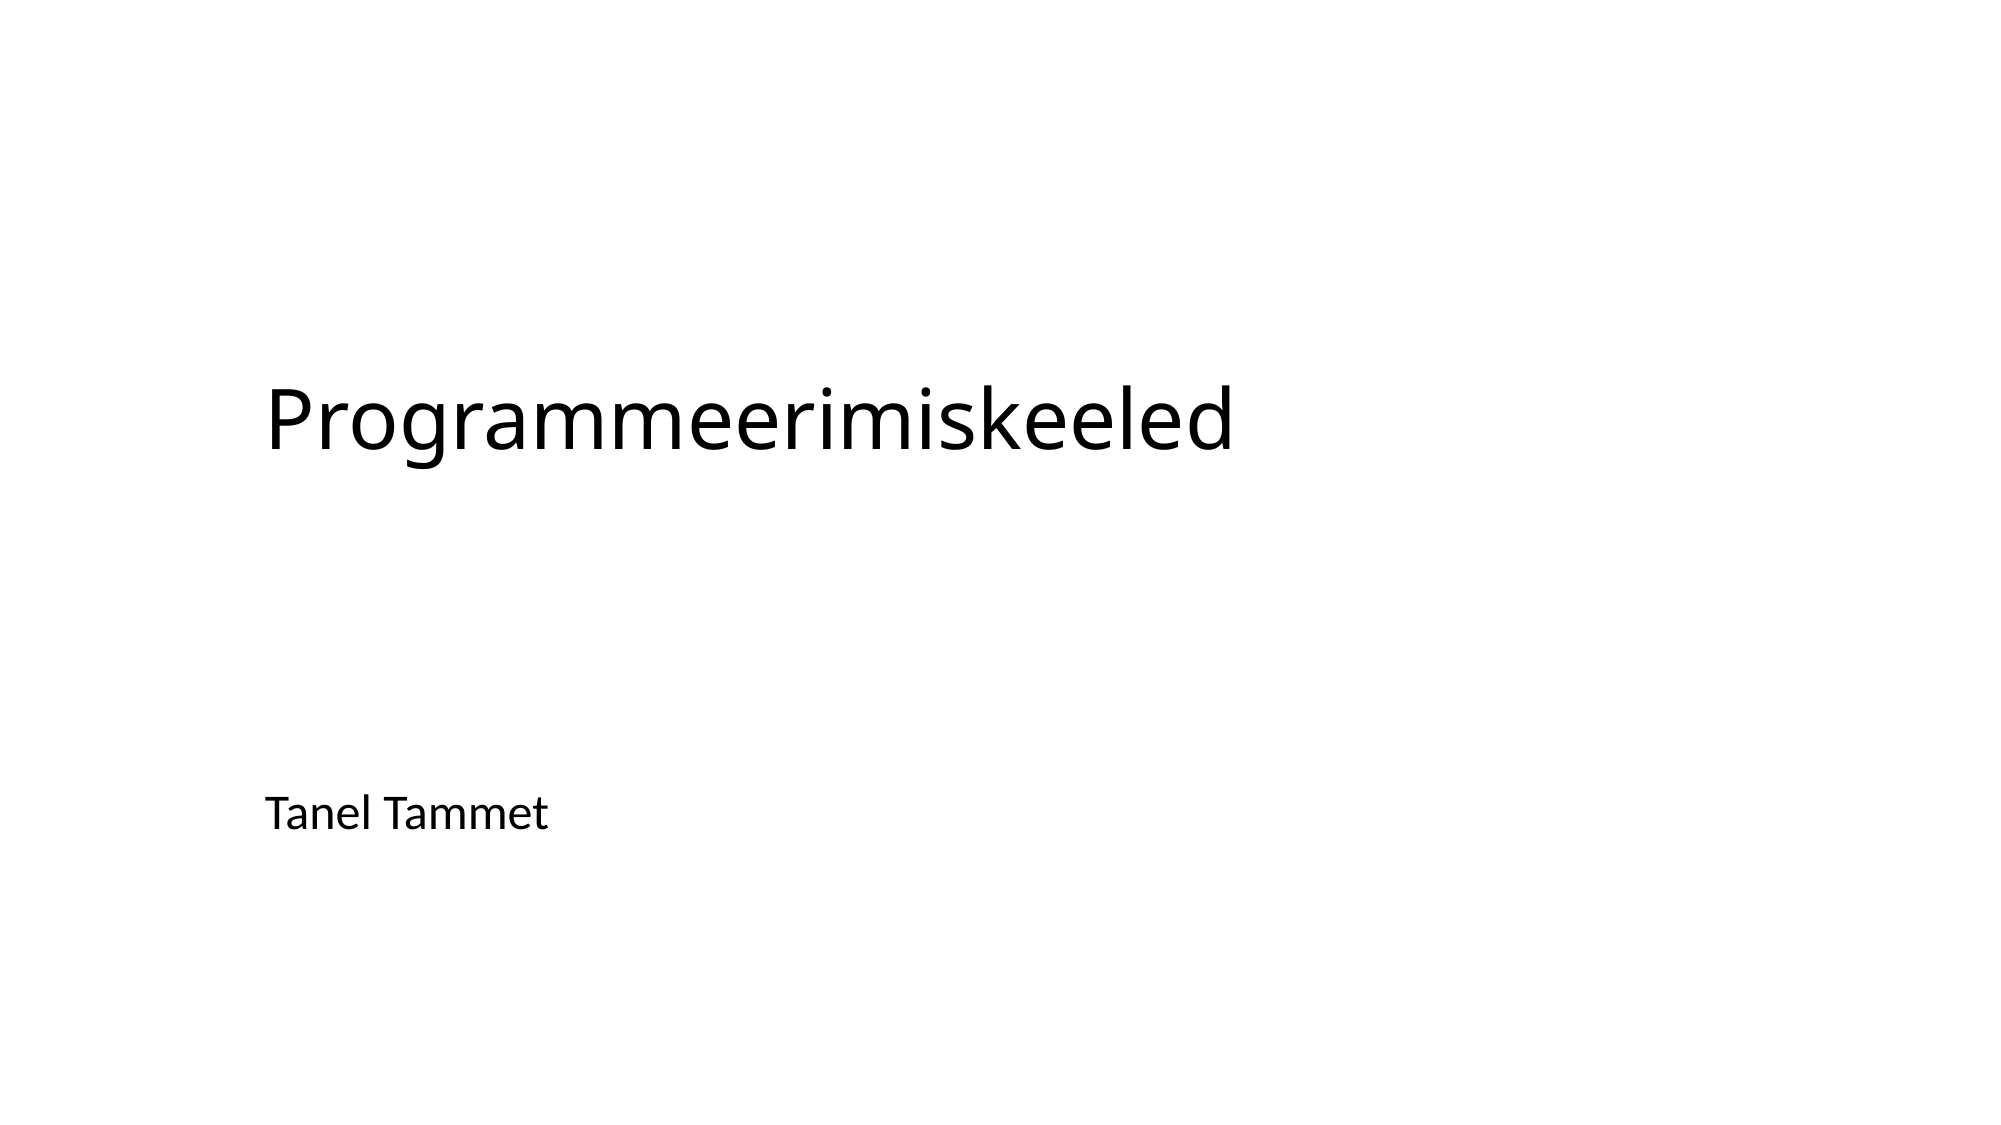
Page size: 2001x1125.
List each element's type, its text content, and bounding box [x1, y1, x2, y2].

title Programmeerimiskeeled [249, 184, 1750, 576]
subtitle Tanel Tammet [249, 623, 1300, 911]
